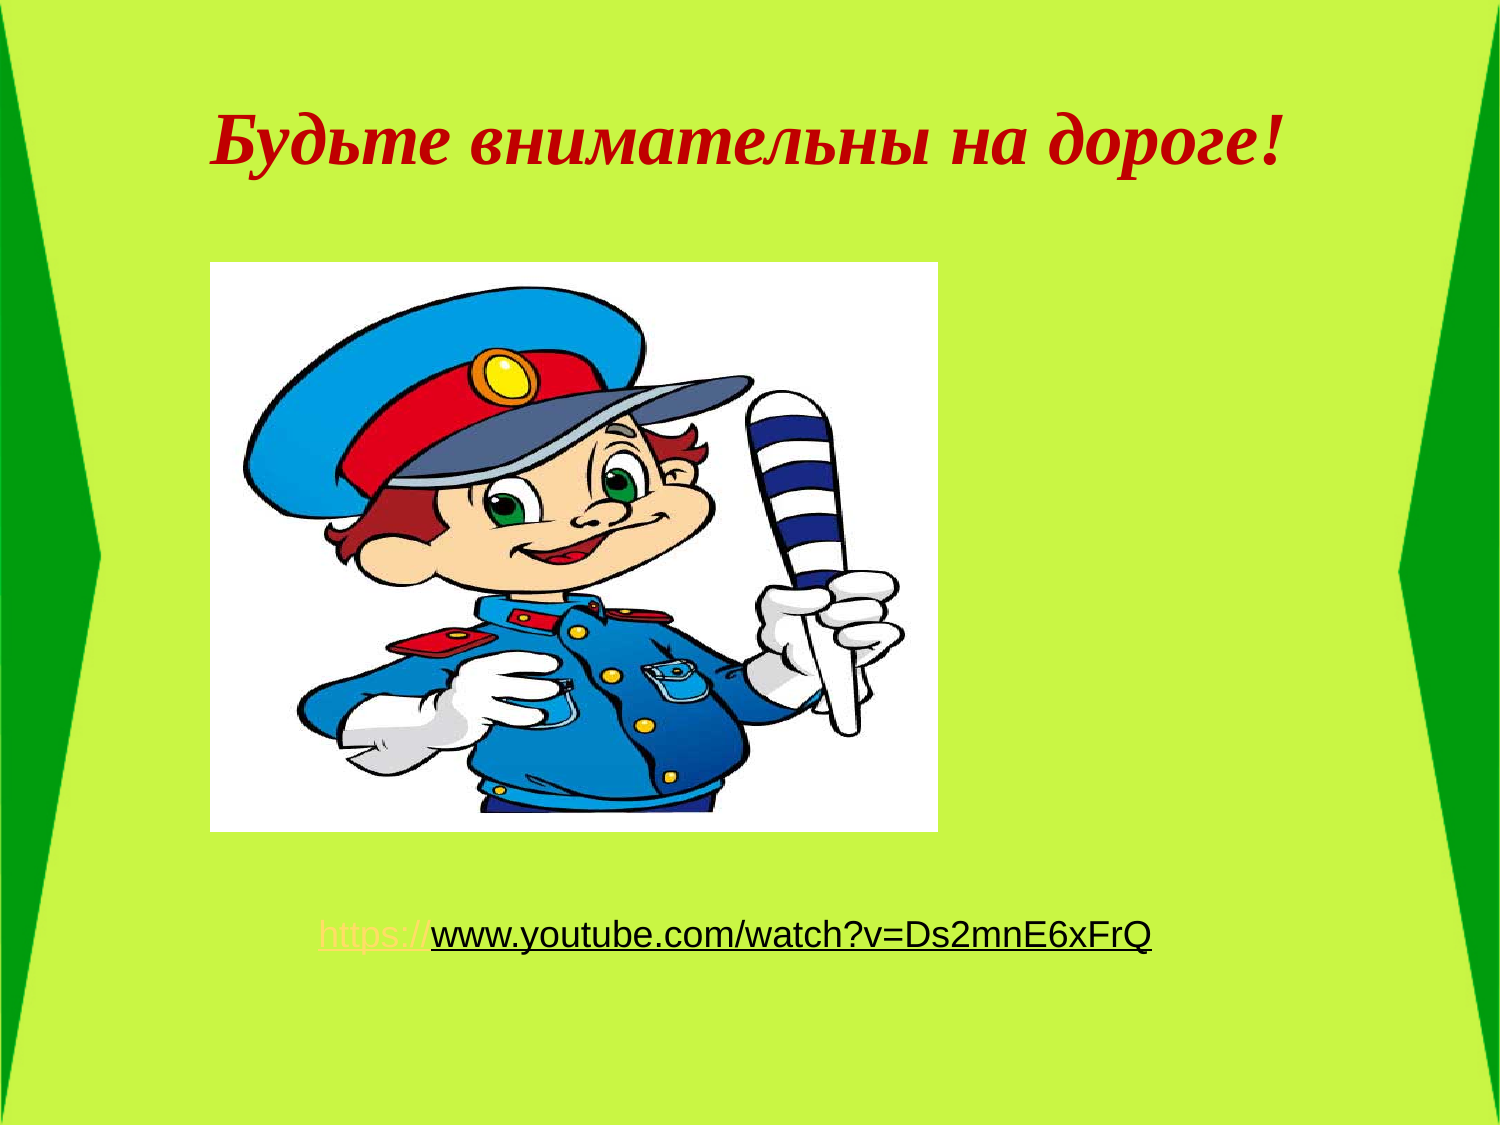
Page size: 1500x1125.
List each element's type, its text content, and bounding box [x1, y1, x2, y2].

title Будьте внимательны на дороге! [74, 58, 1425, 212]
picture [0, 0, 1500, 1125]
text_box https://www.youtube.com/watch?v=Ds2mnE6xFrQ [293, 902, 1418, 963]
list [210, 262, 938, 833]
